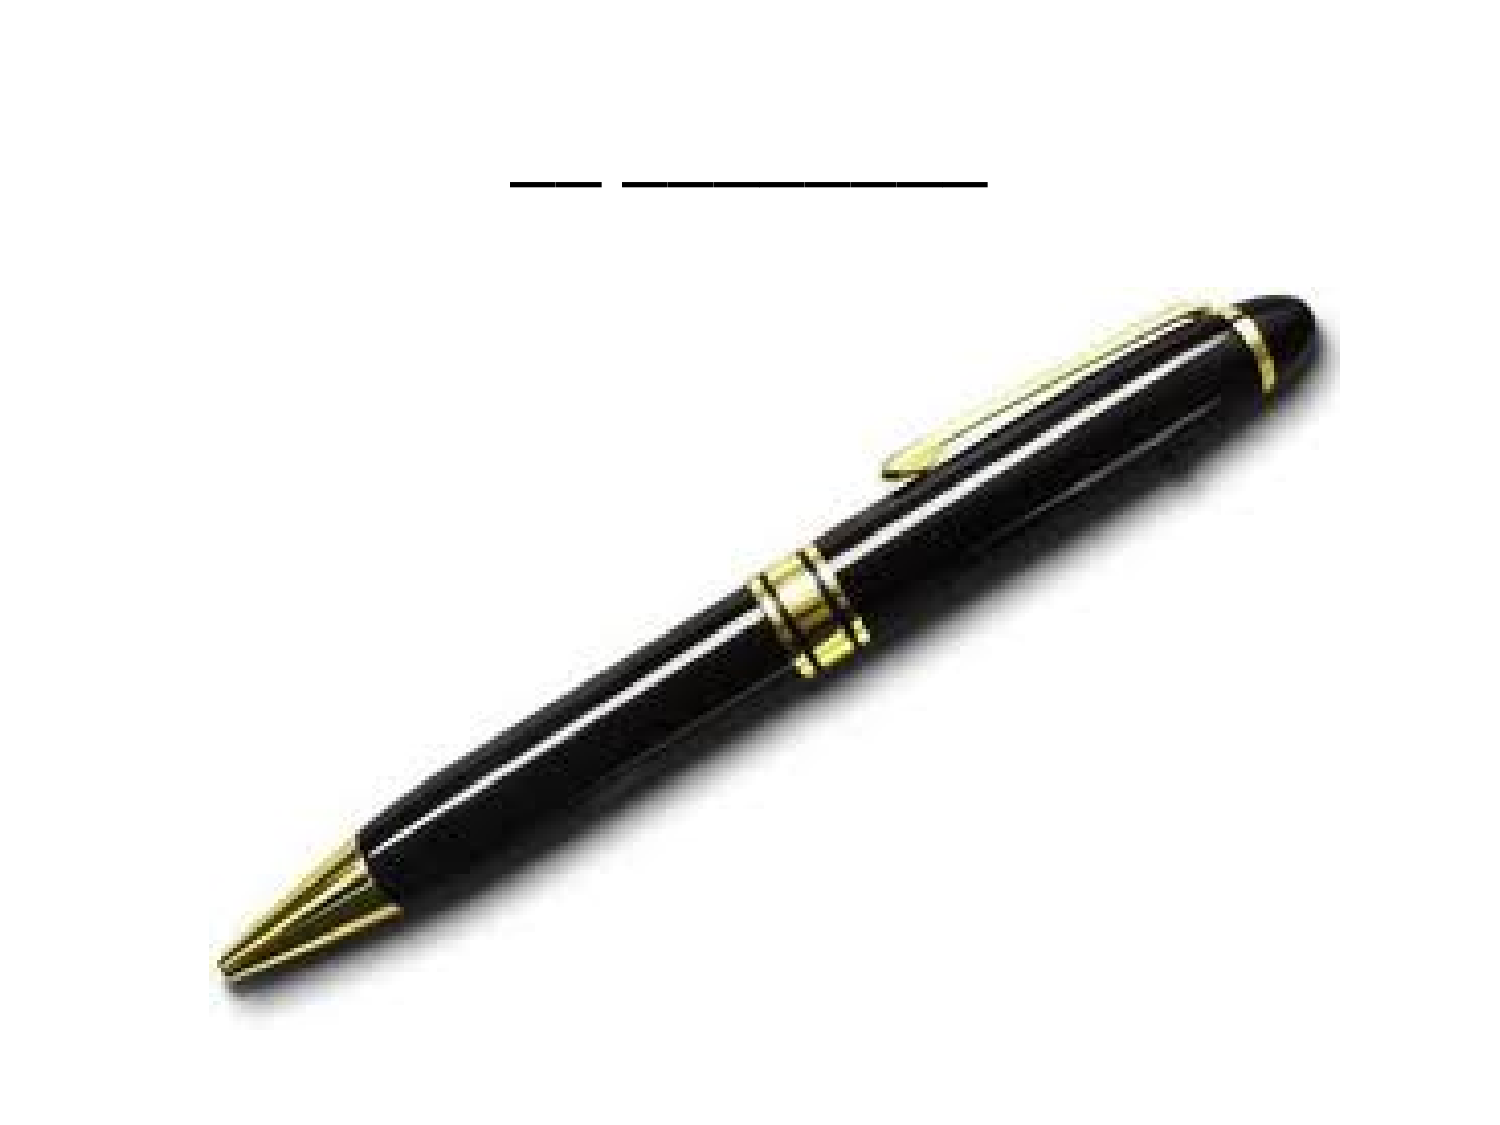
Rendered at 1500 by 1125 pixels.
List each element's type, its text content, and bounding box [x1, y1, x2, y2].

picture [99, 287, 1451, 1031]
title __ ________ [75, 45, 1425, 233]
